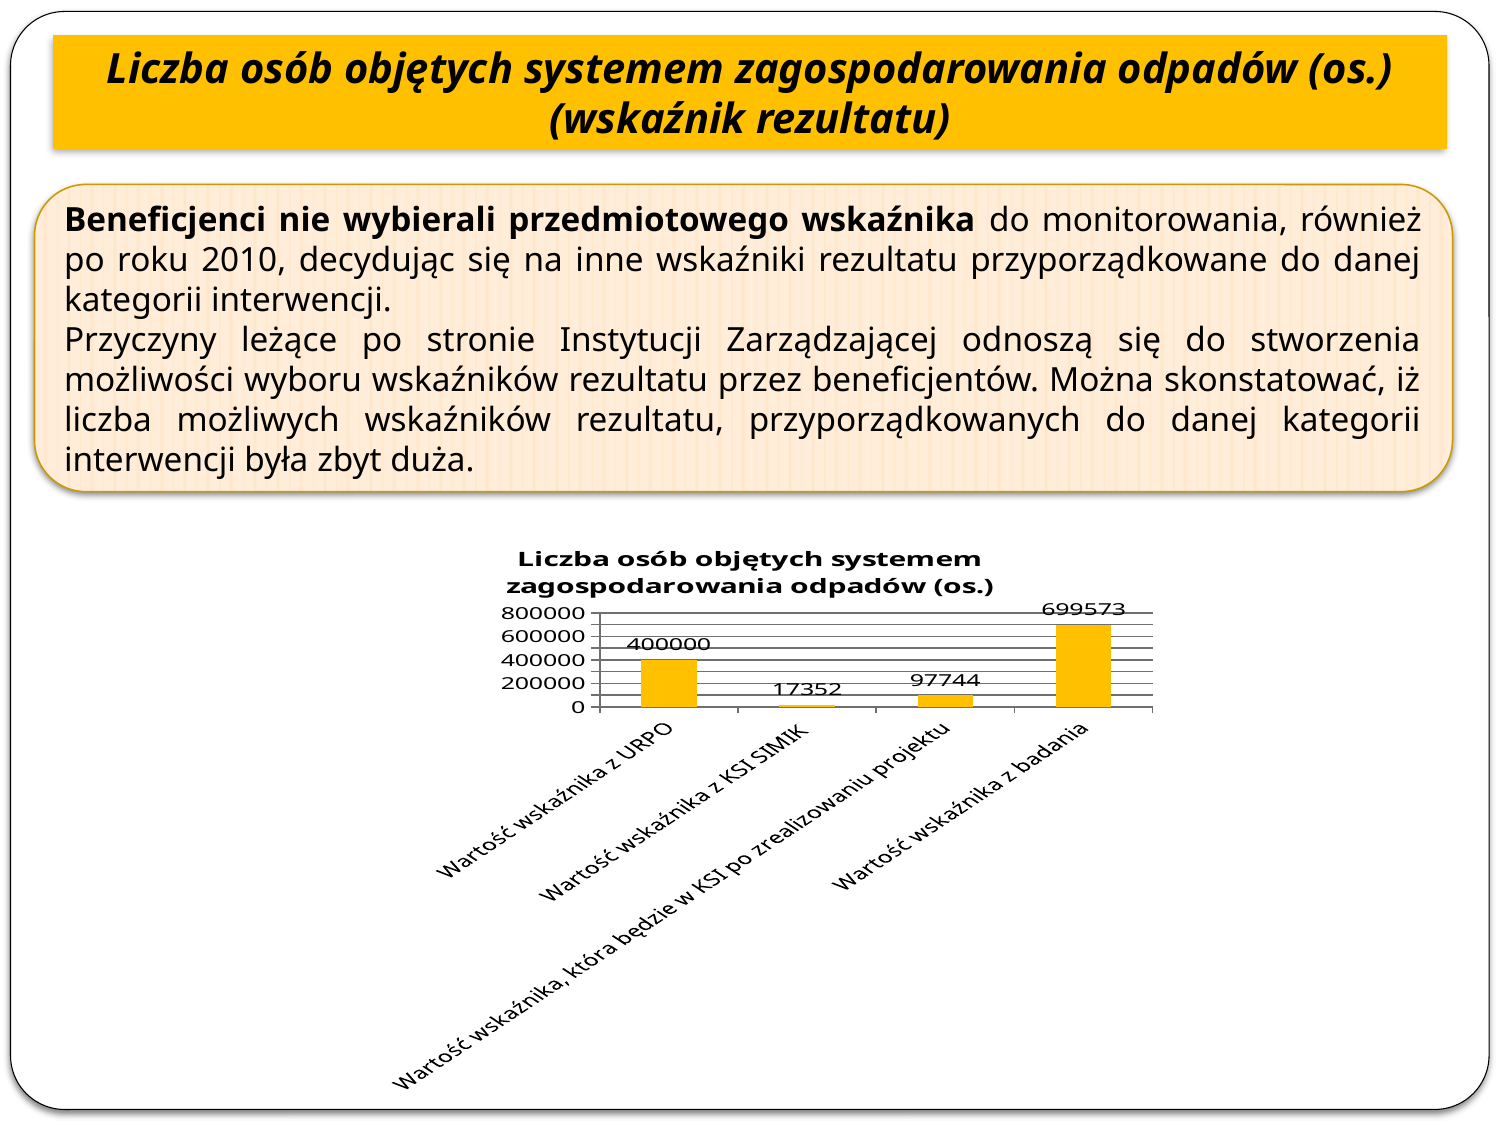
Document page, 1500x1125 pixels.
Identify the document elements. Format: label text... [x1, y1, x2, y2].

text_box [374, 282, 1125, 342]
text_box Beneficjenci nie wybierali przedmiotowego wskaźnika do monitorowania, również po roku 2010, decydując się na inne wskaźniki rezultatu przyporządkowane do danej kategorii interwencji. Przyczyny leżące po stronie Instytucji Zarządzającej odnoszą się do stworzenia możliwości wyboru wskaźników rezultatu przez beneficjentów. Można skonstatować, iż liczba możliwych wskaźników rezultatu, przyporządkowanych do danej kategorii interwencji była zbyt duża. [33, 183, 1454, 493]
text_box Liczba osób objętych systemem zagospodarowania odpadów (os.) (wskaźnik rezultatu) [53, 35, 1448, 149]
chart [330, 526, 1170, 1096]
